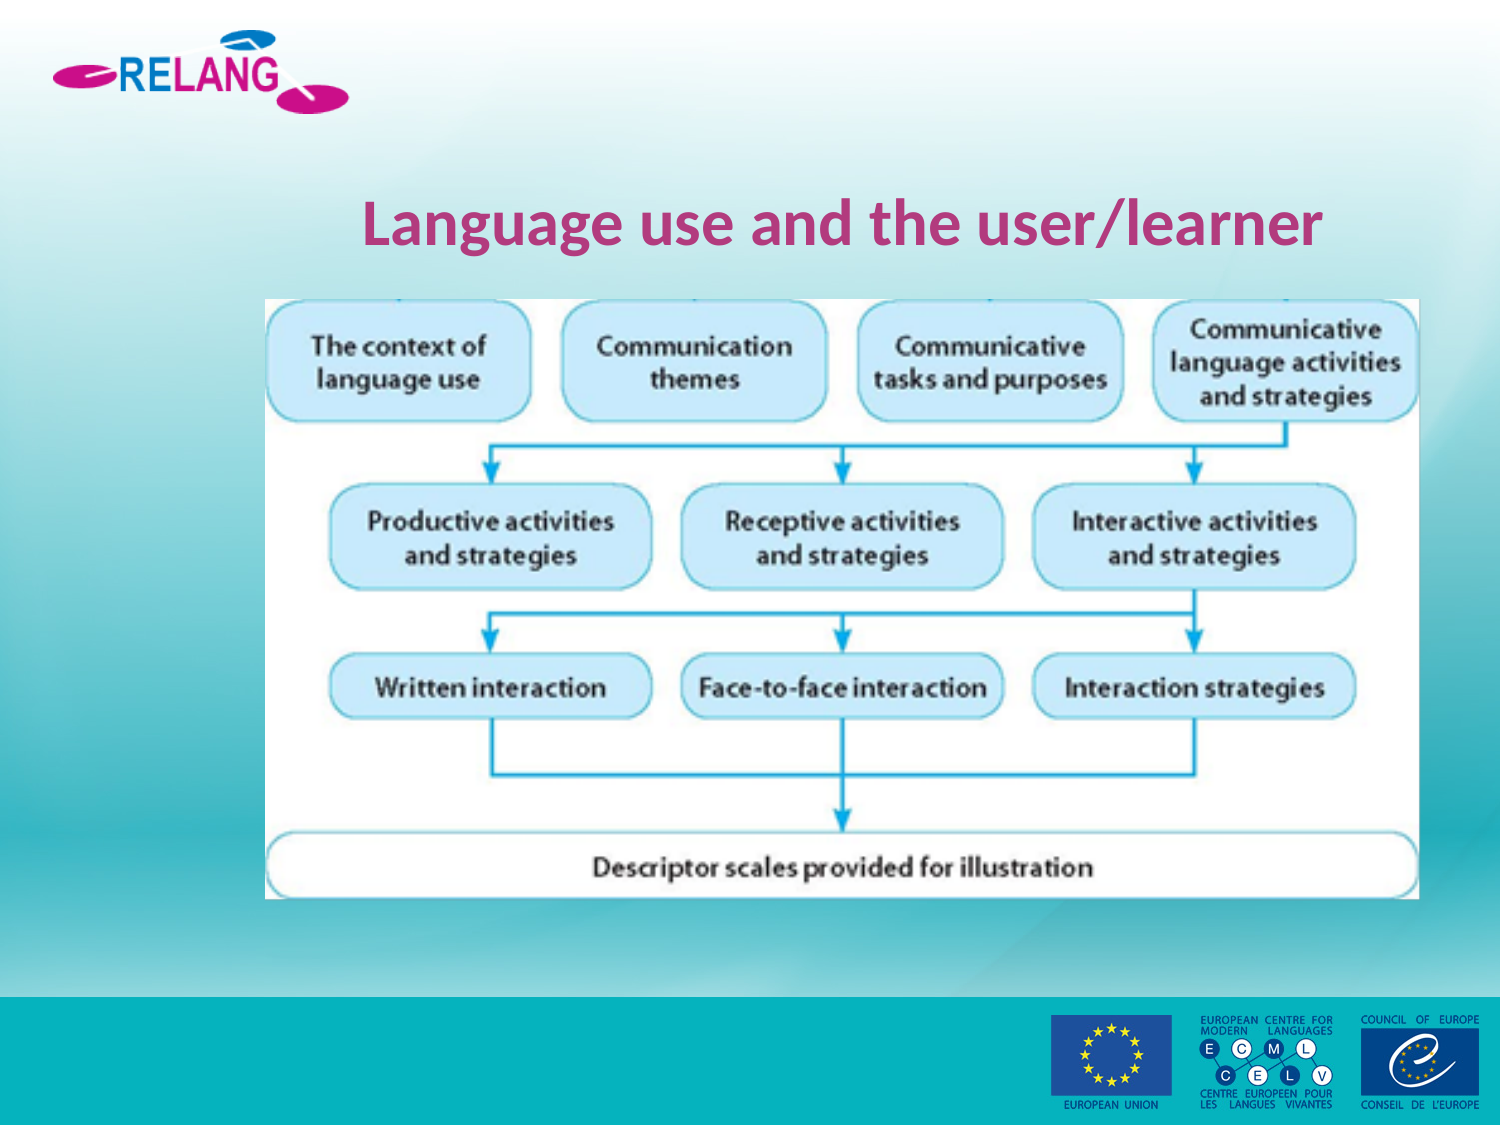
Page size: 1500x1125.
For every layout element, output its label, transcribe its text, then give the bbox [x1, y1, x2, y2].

picture [0, 0, 1500, 1125]
title Language use and the user/learner [169, 125, 1500, 313]
list [171, 361, 1447, 937]
